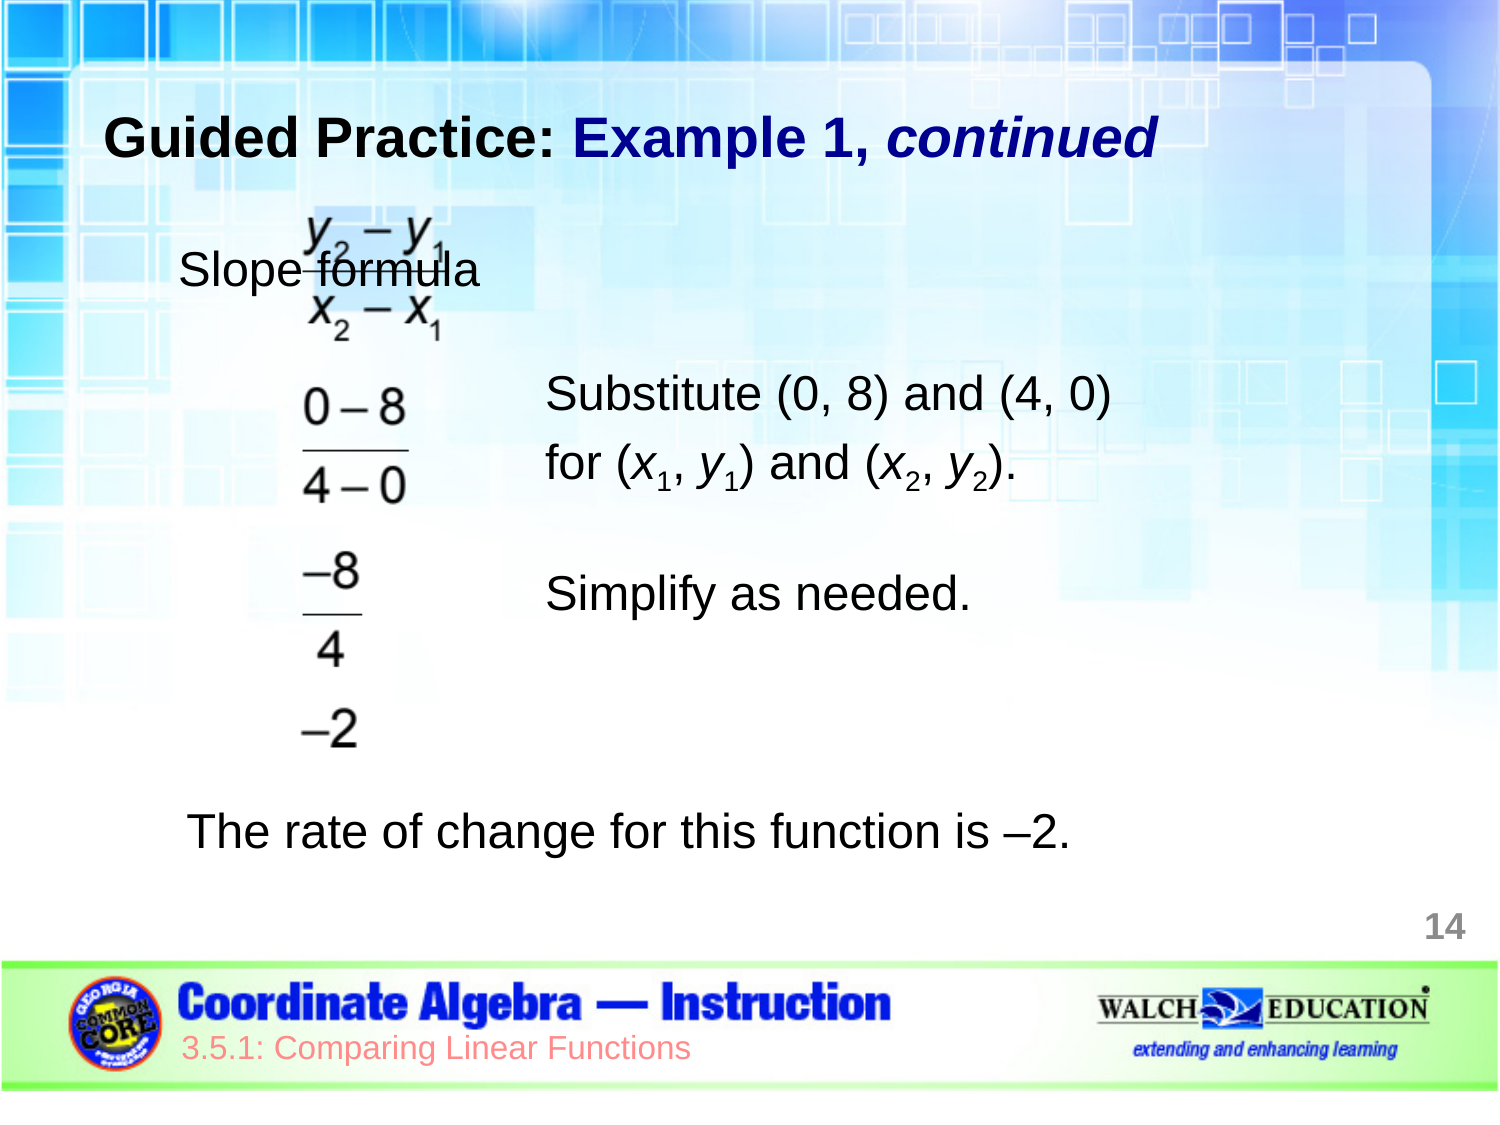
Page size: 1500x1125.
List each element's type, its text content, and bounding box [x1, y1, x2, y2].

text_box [297, 537, 363, 670]
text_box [297, 194, 451, 344]
slide_number 14 [1361, 901, 1481, 949]
footer 3.5.1: Comparing Linear Functions [166, 1024, 1080, 1069]
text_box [297, 703, 359, 750]
text_box Guided Practice: Example 1, continued Slope formula Substitute (0, 8) and (4, 0) for (x1, y1) and (x2, y2). Simplify as needed. The rate of change for this function is –2. [88, 93, 1390, 914]
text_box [297, 372, 411, 505]
picture [1, 0, 1500, 1091]
